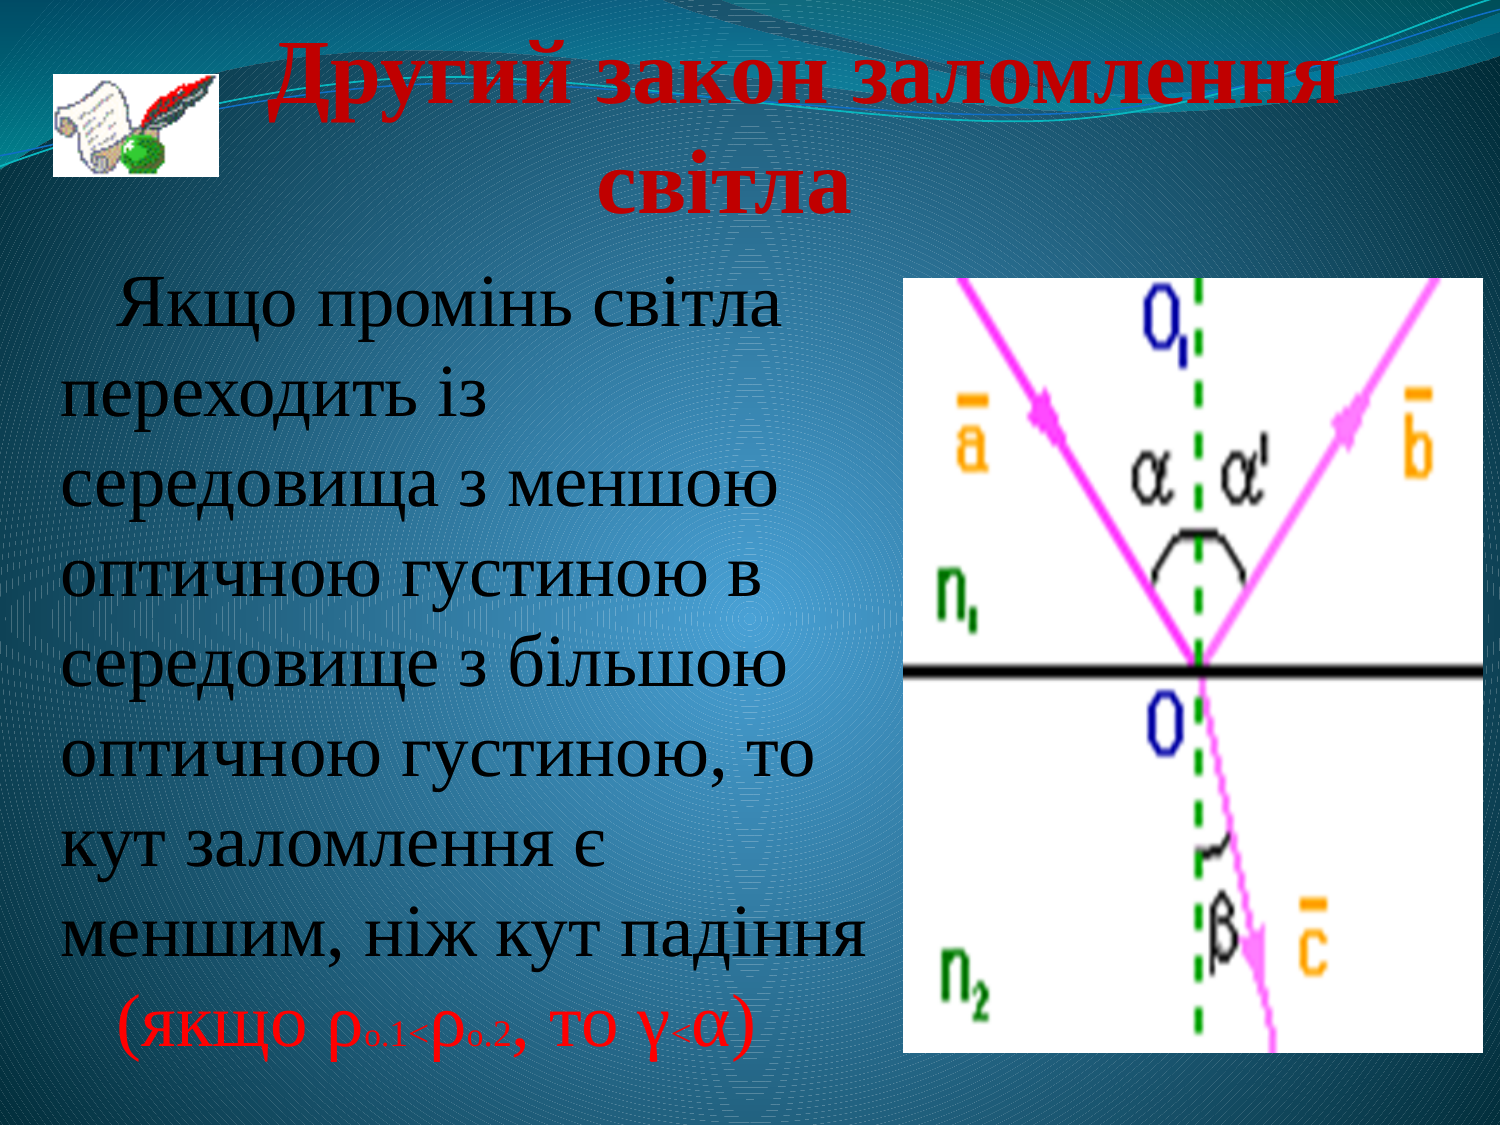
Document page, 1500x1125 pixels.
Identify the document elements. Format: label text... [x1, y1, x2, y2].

picture [52, 74, 219, 177]
title Другий закон заломлення світла [86, 30, 1363, 232]
list Якщо промінь світла переходить із середовища з меншою оптичною густиною в середовище з більшою оптичною густиною, то кут заломлення є меншим, ніж кут падіння (якщо ρо.1<ρо.2, то γ<α) [52, 243, 881, 1125]
picture [903, 278, 1483, 1053]
